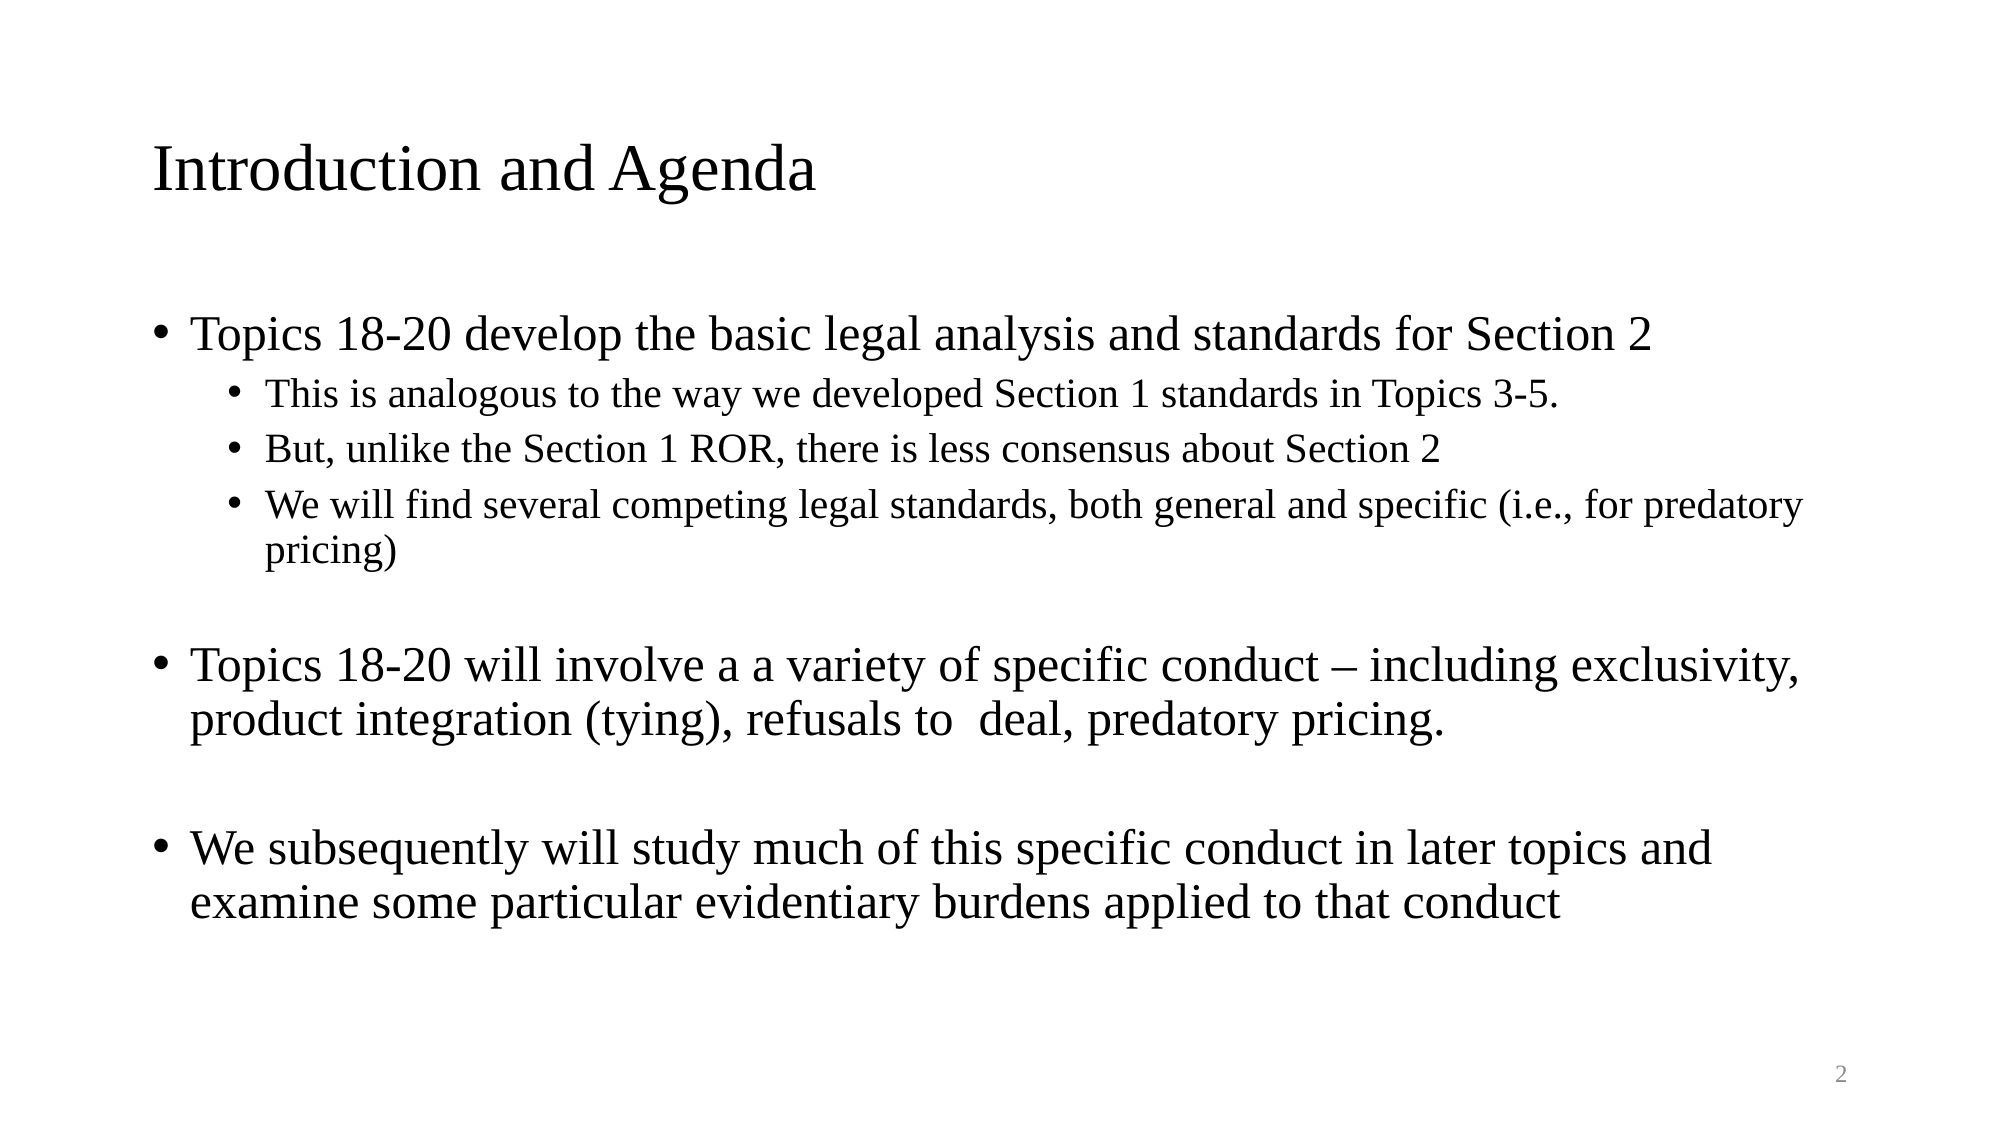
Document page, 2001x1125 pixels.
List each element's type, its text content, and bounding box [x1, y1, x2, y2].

list Topics 18-20 develop the basic legal analysis and standards for Section 2 This is analogous to the way we developed Section 1 standards in Topics 3-5. But, unlike the Section 1 ROR, there is less consensus about Section 2 We will find several competing legal standards, both general and specific (i.e., for predatory pricing) Topics 18-20 will involve a a variety of specific conduct – including exclusivity, product integration (tying), refusals to deal, predatory pricing. We subsequently will study much of this specific conduct in later topics and examine some particular evidentiary burdens applied to that conduct [137, 299, 1863, 1014]
title Introduction and Agenda [137, 59, 1863, 278]
slide_number 2 [1412, 1042, 1863, 1103]
